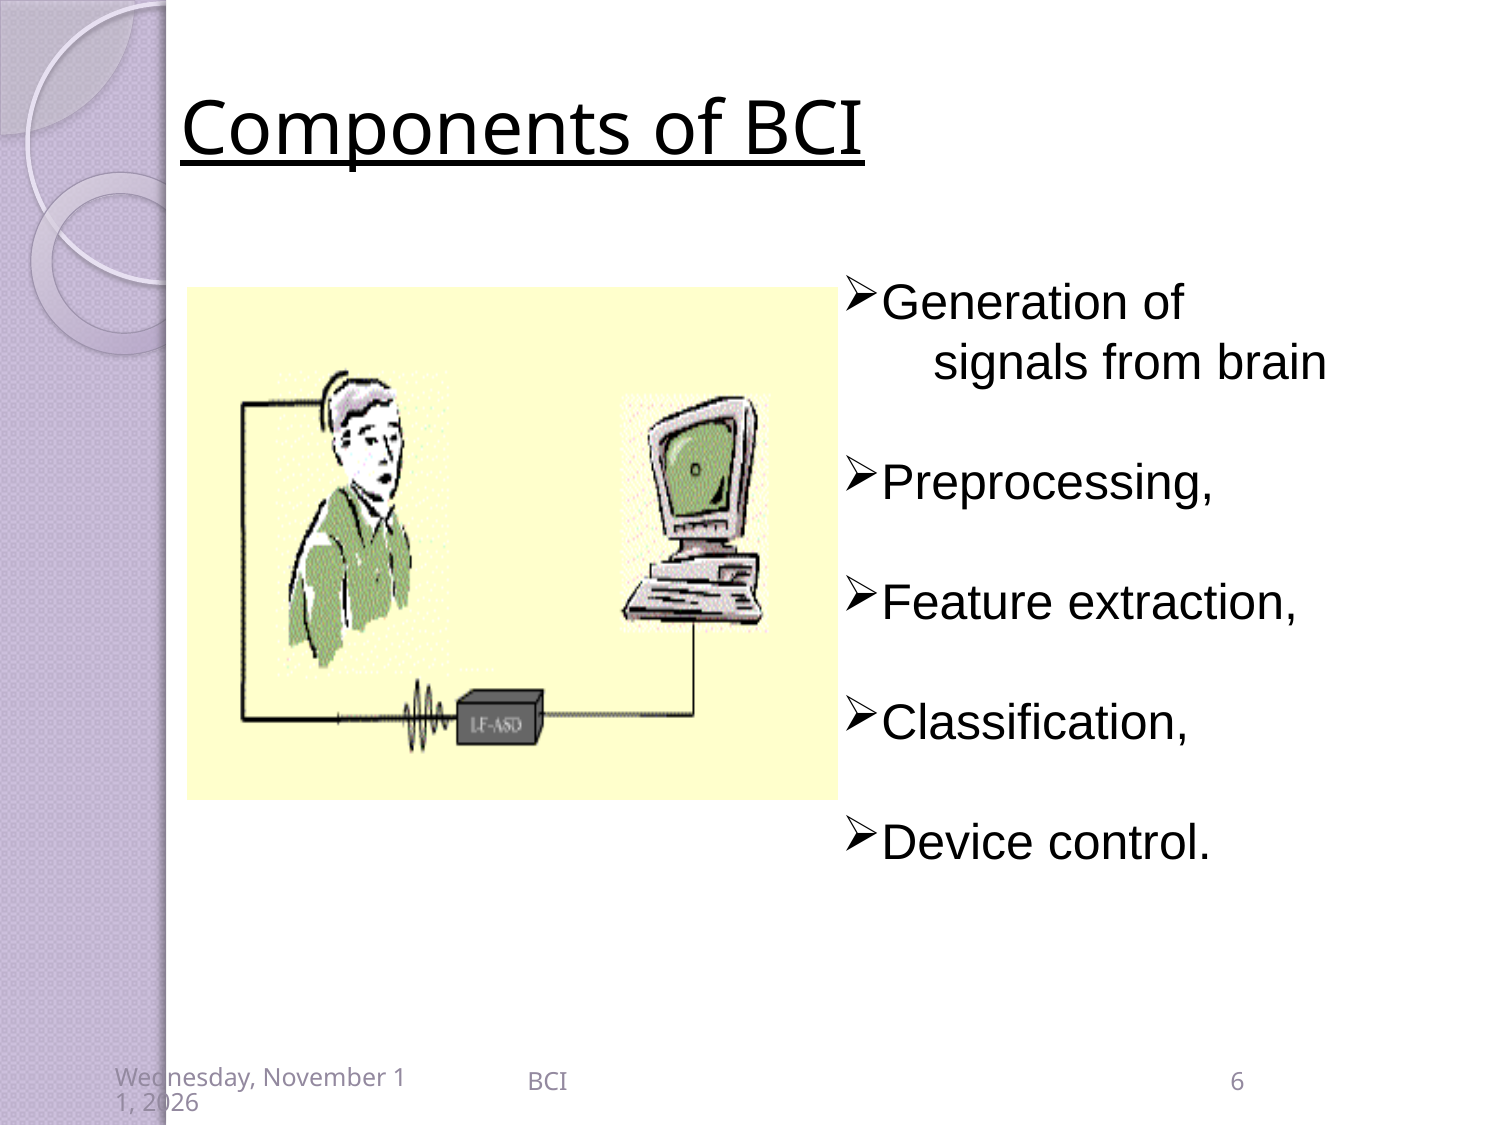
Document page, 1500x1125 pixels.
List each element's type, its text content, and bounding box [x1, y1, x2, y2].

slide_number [99, 1024, 425, 1103]
text_box Generation of signals from brain Preprocessing, Feature extraction, Classification, Device control. [787, 262, 1500, 938]
list [0, 287, 1313, 988]
footer BCI [512, 1024, 988, 1103]
picture [187, 287, 838, 801]
slide_number 6 [1074, 1024, 1400, 1103]
title Components of BCI [87, 24, 1400, 225]
